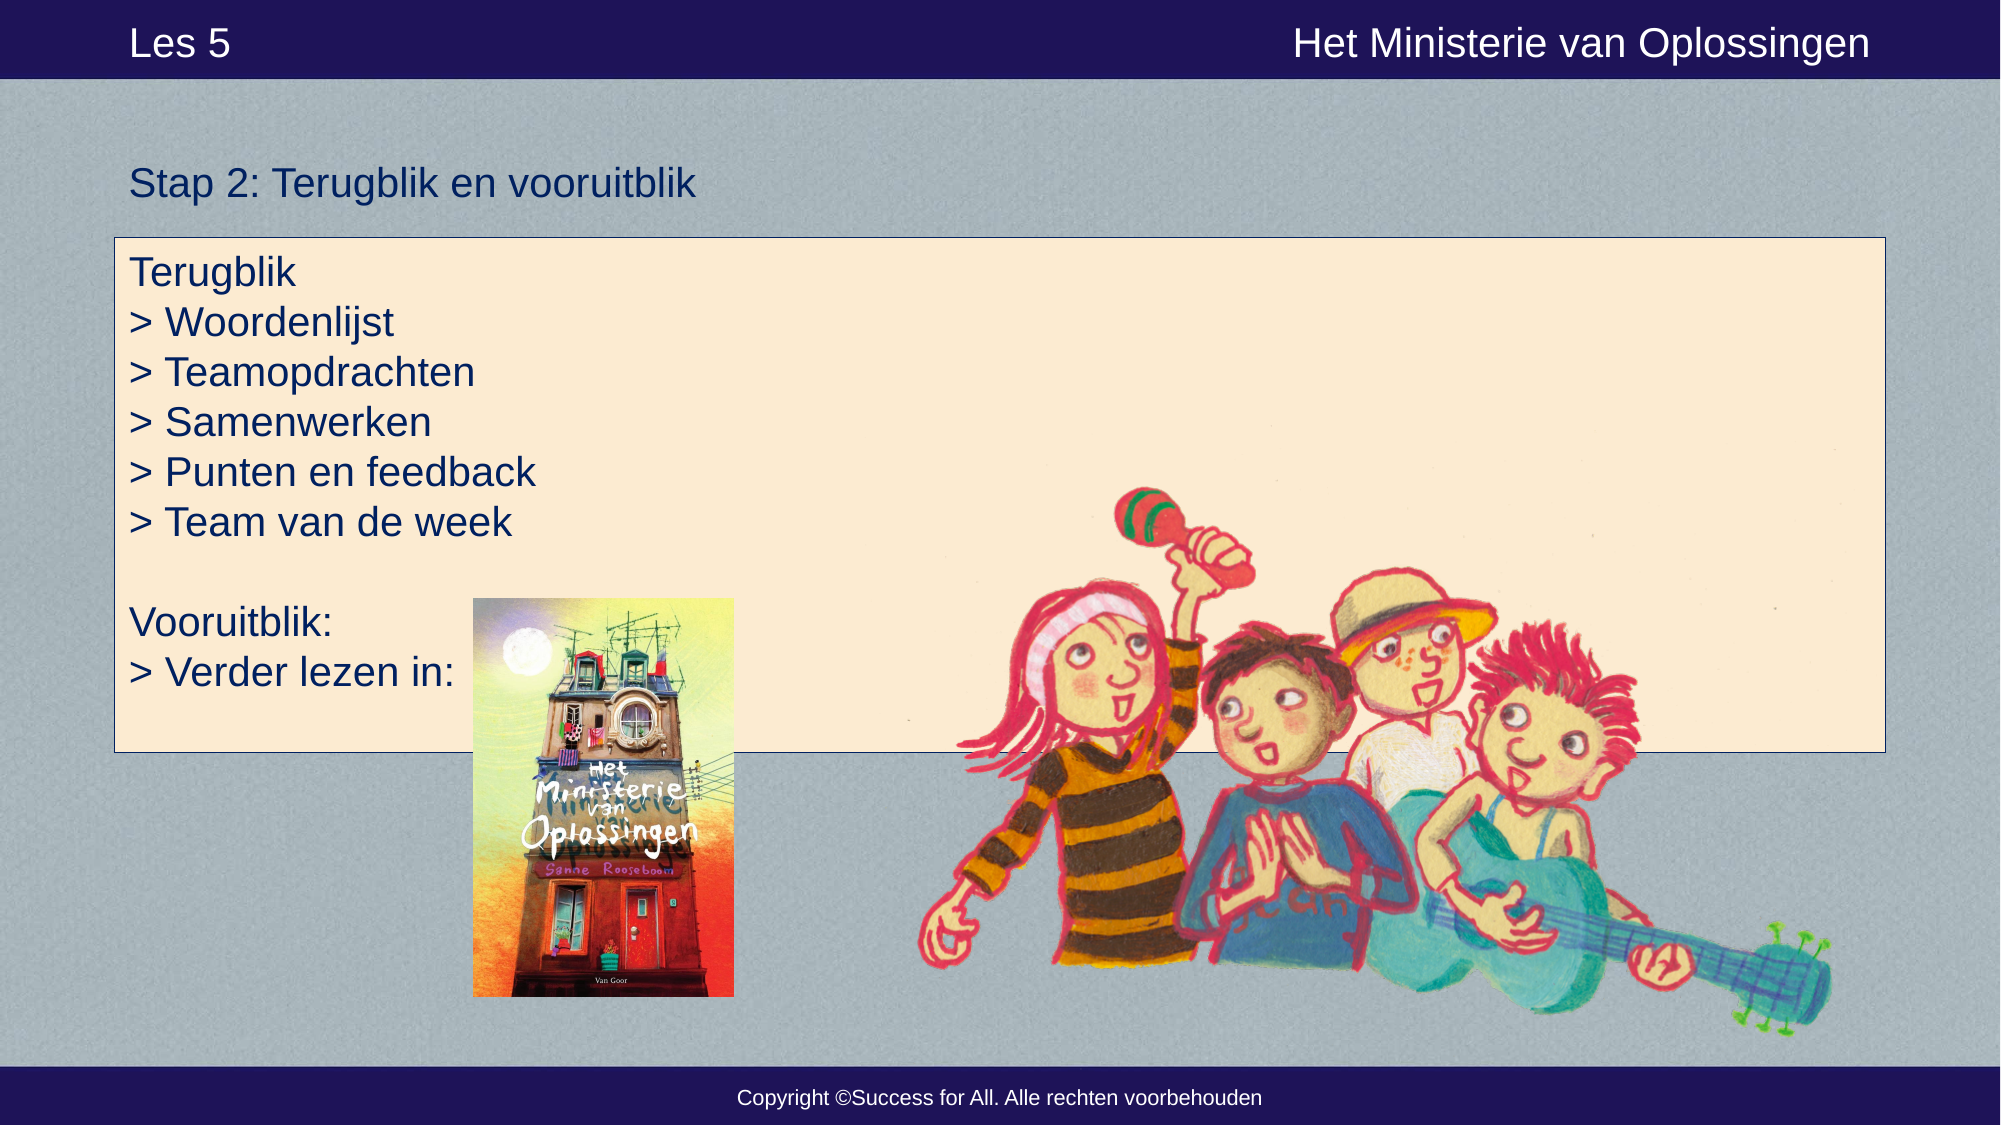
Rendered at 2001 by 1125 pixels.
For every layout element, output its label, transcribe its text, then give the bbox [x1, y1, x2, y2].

text_box Het Ministerie van Oplossingen [999, 8, 1886, 73]
text_box Stap 2: Terugblik en vooruitblik [113, 148, 1635, 214]
text_box Copyright ©Success for All. Alle rechten voorbehouden [0, 1076, 2000, 1125]
text_box Terugblik > Woordenlijst > Teamopdrachten > Samenwerken > Punten en feedback > Team van de week Vooruitblik: > Verder lezen in: [114, 237, 1886, 753]
picture [0, 0, 2001, 1125]
text_box Les 5 [114, 8, 354, 73]
